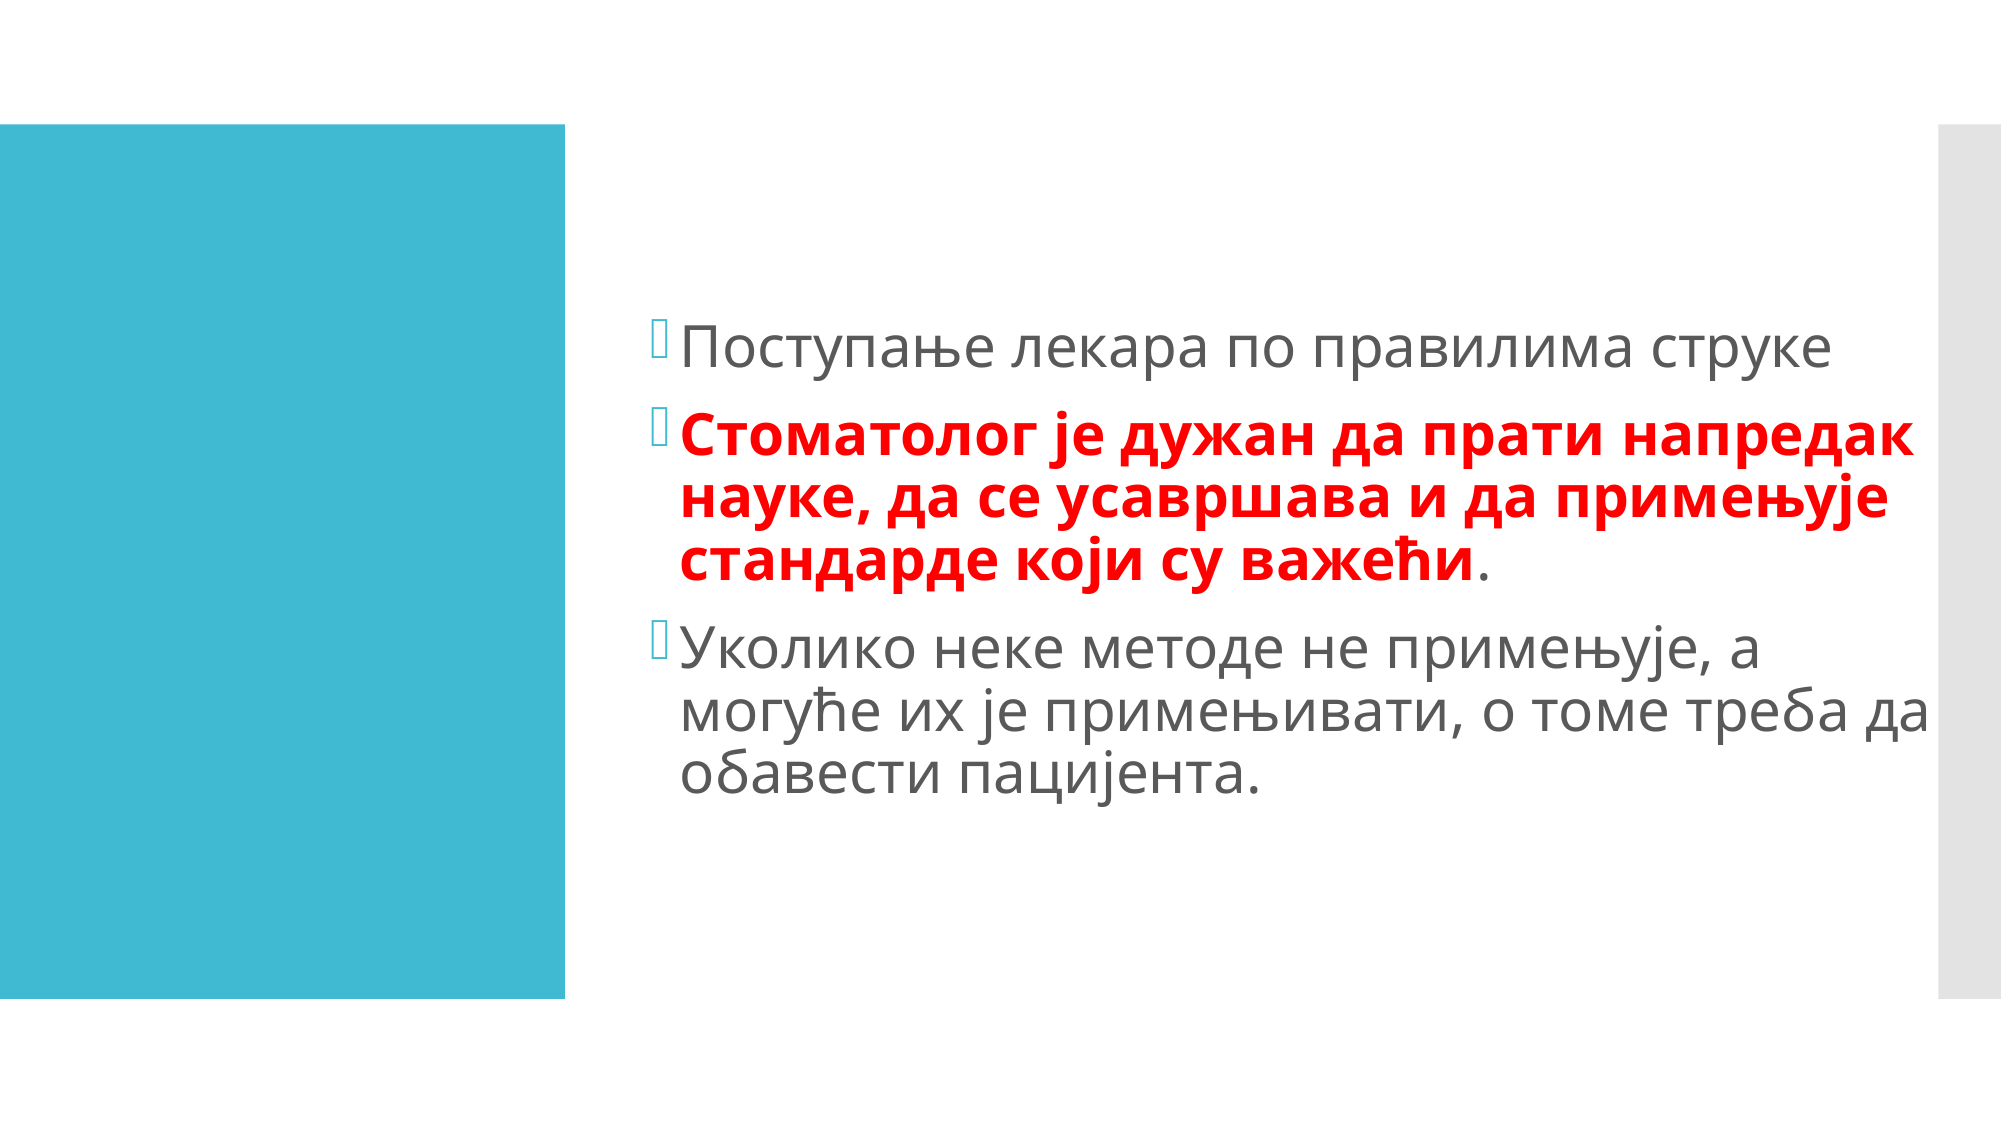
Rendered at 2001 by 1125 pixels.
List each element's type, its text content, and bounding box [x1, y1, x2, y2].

list Поступање лекара по правилима струке Стоматолог је дужан да прати напредак науке, да се усавршава и да примењује стандарде који су важећи. Уколико неке методе не примењује, а могуће их је примењивати, о томе треба да обавести пацијента. [634, 141, 1953, 982]
